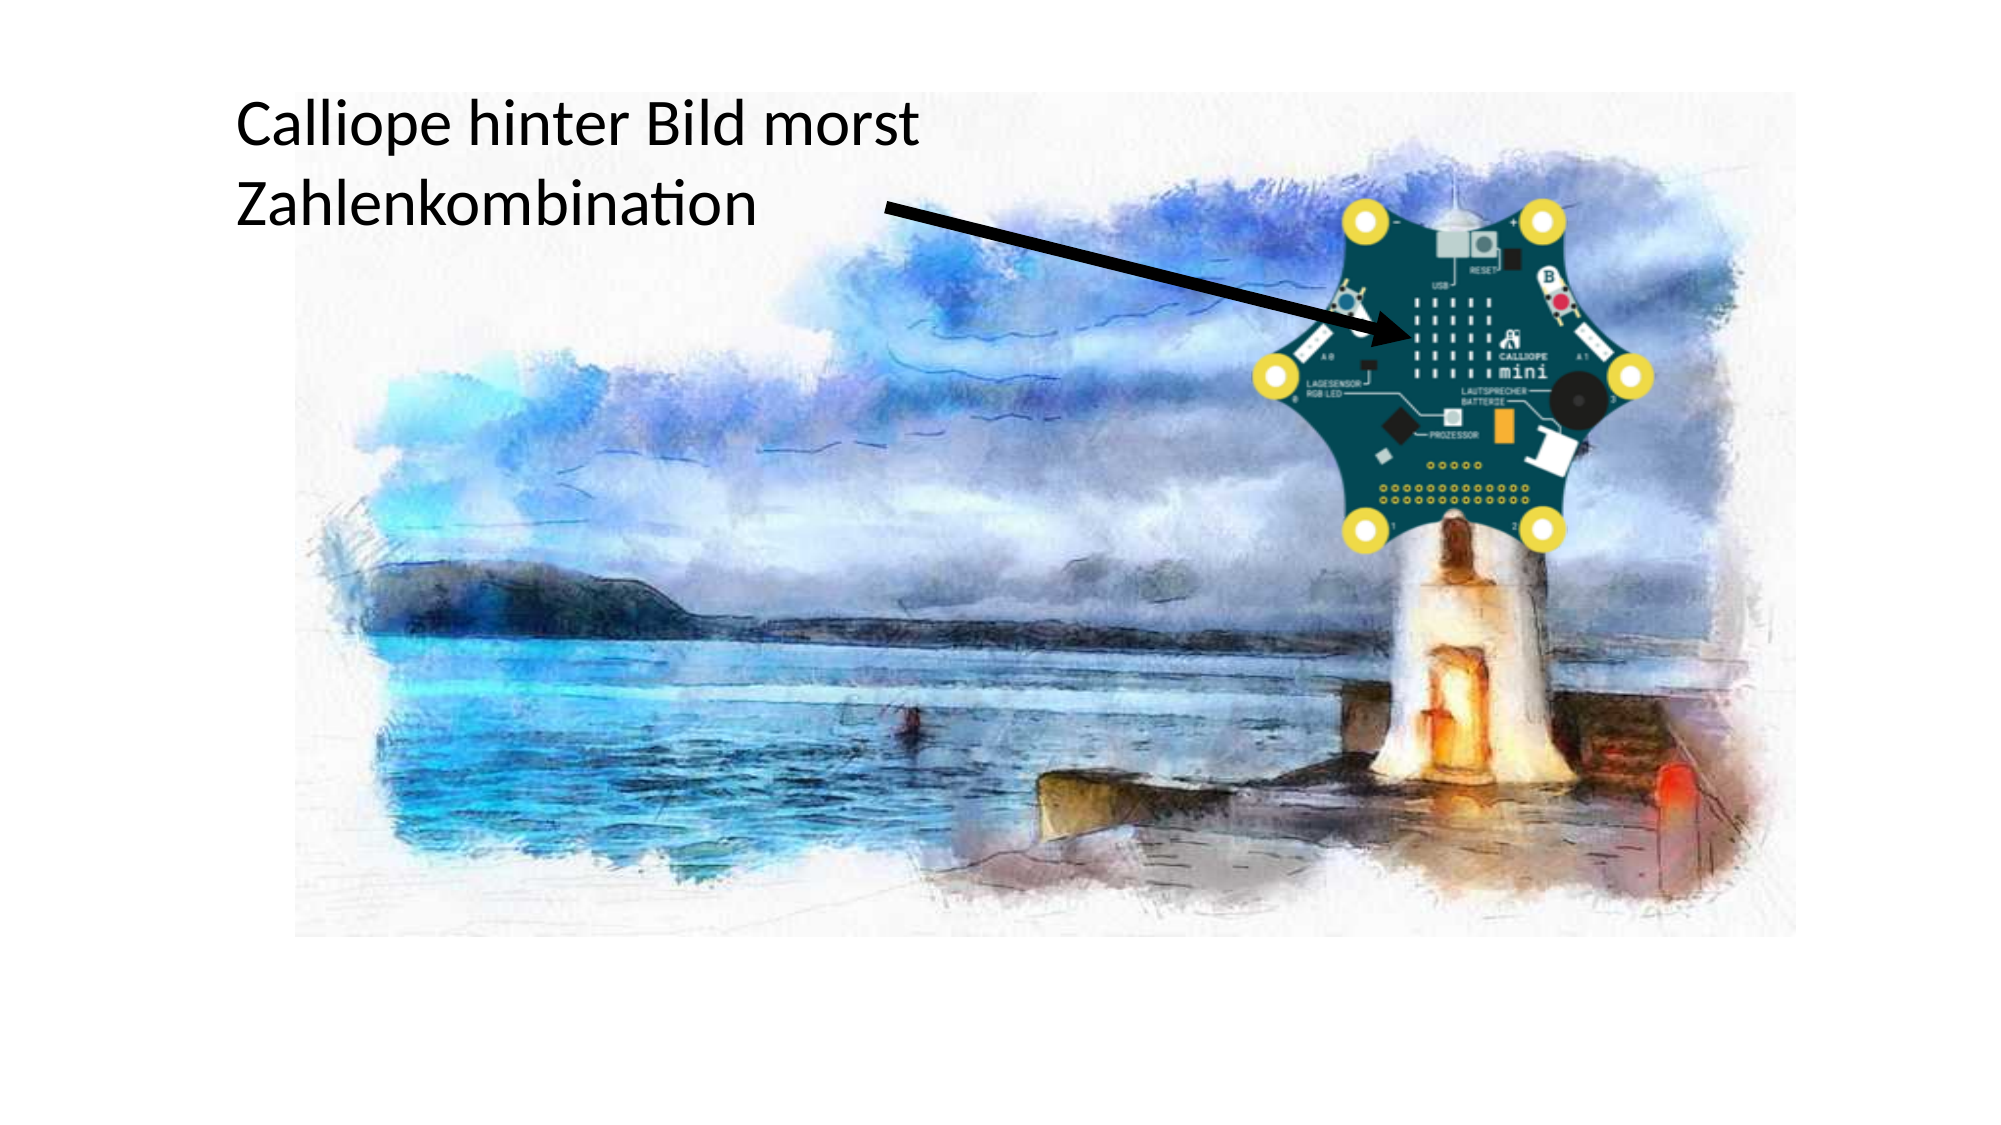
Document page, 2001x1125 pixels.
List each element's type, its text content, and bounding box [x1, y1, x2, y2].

text_box Calliope hinter Bild morst Zahlenkombination [221, 71, 1031, 247]
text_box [885, 207, 1412, 339]
picture [295, 92, 1796, 937]
